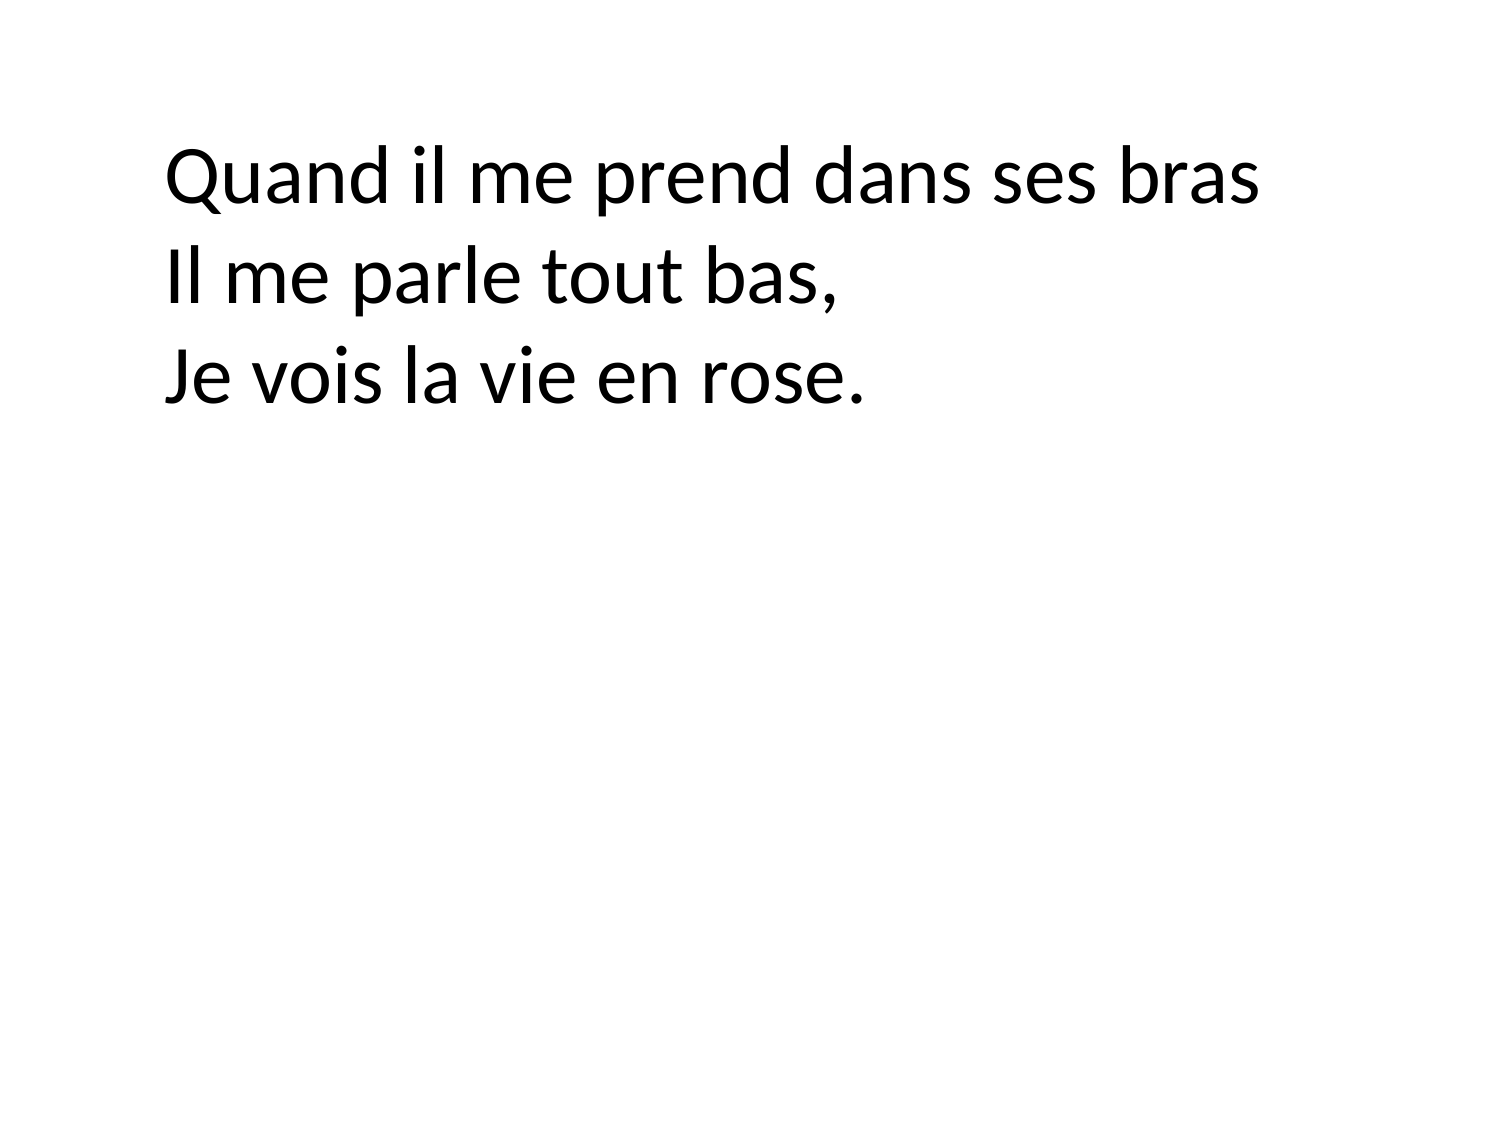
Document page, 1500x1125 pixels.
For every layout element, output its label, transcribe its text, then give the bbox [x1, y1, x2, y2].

text_box Quand il me prend dans ses bras Il me parle tout bas, Je vois la vie en rose. [149, 112, 1338, 428]
